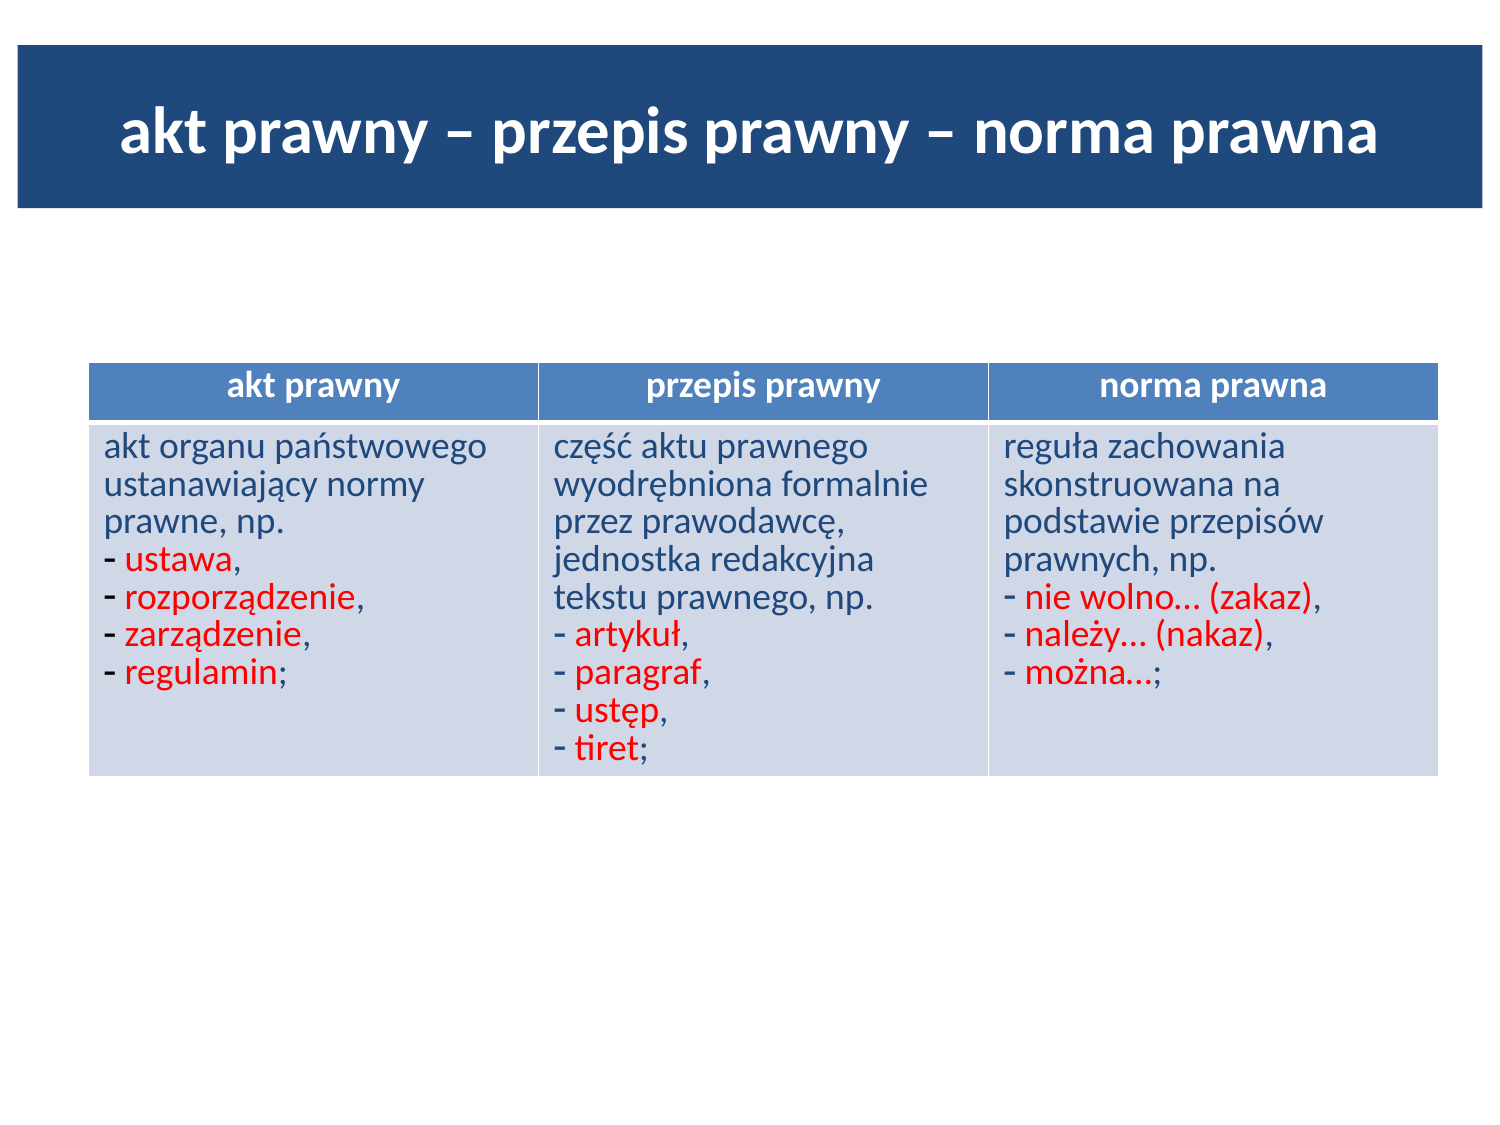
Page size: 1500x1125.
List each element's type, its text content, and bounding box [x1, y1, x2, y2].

title akt prawny – przepis prawny – norma prawna [17, 45, 1483, 209]
table_cell akt organu państwowego ustanawiający normy prawne, np. ustawa, rozporządzenie, zarządzenie, regulamin; [89, 425, 538, 776]
table_cell część aktu prawnego wyodrębniona formalnie przez prawodawcę, jednostka redakcyjna tekstu prawnego, np. artykuł, paragraf, ustęp, tiret; [539, 425, 988, 776]
table_header norma prawna [989, 363, 1438, 420]
table_cell reguła zachowania skonstruowana na podstawie przepisów prawnych, np. nie wolno… (zakaz), należy… (nakaz), można…; [989, 425, 1438, 776]
table_header akt prawny [89, 363, 538, 420]
table_header przepis prawny [539, 363, 988, 420]
